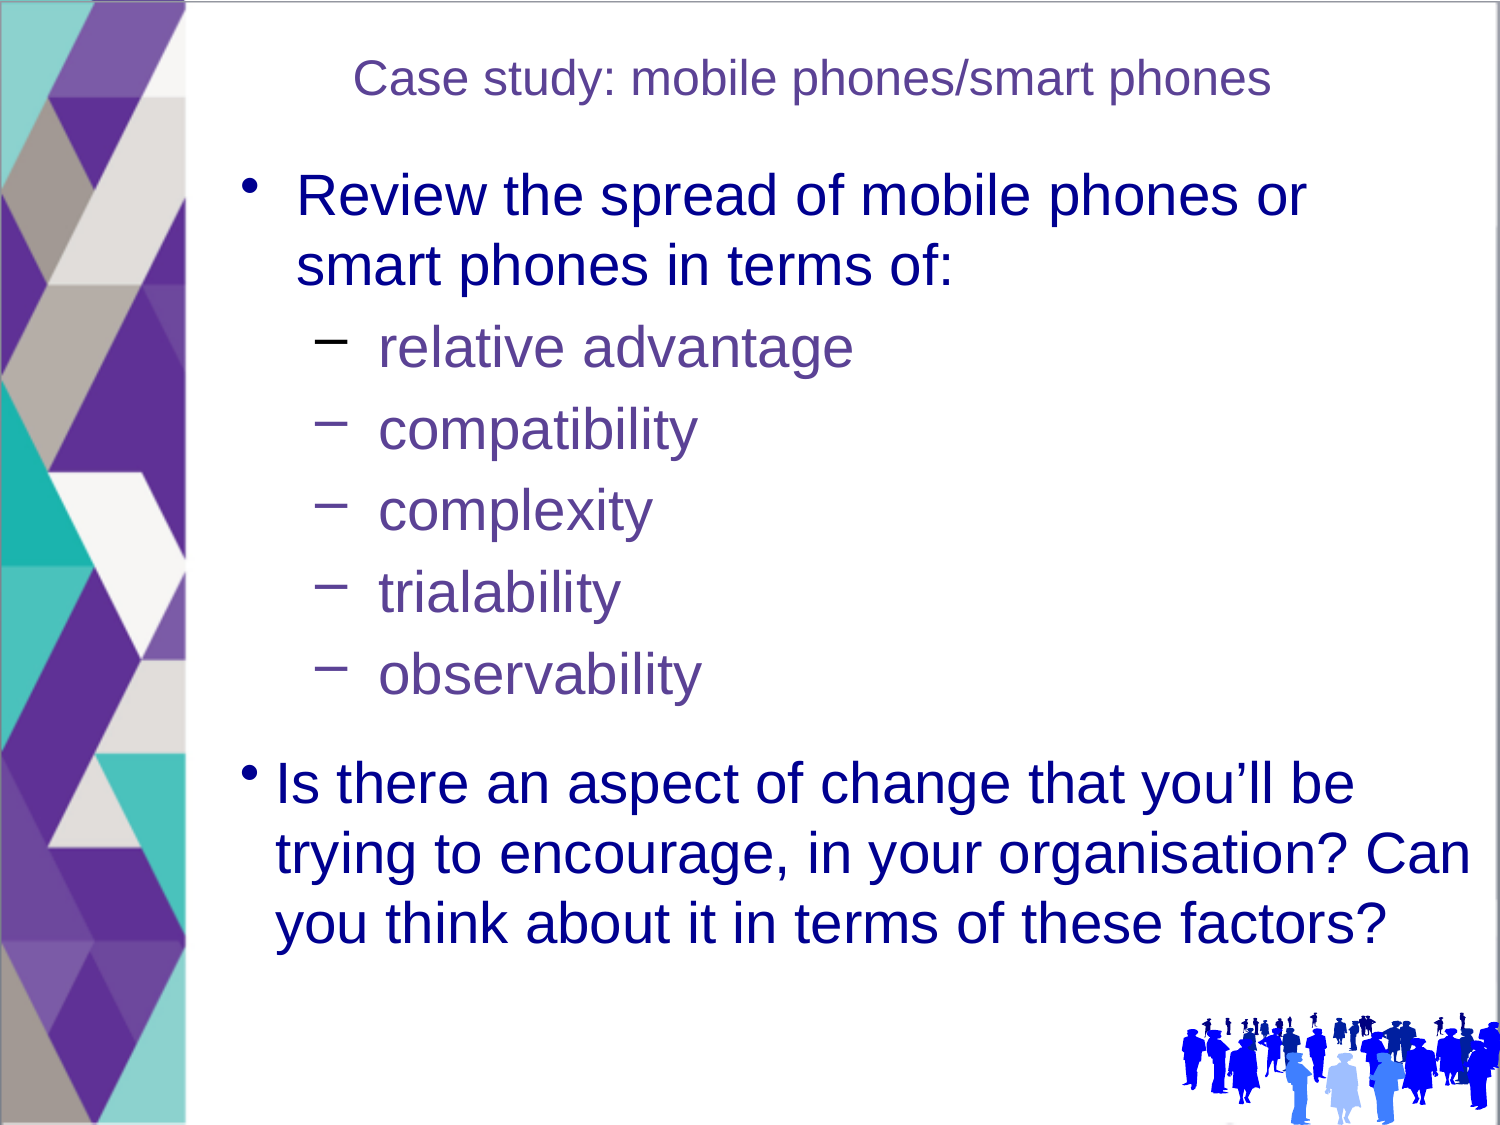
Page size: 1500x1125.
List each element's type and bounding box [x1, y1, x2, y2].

picture [0, 0, 1500, 1125]
text_box [1181, 1012, 1500, 1125]
